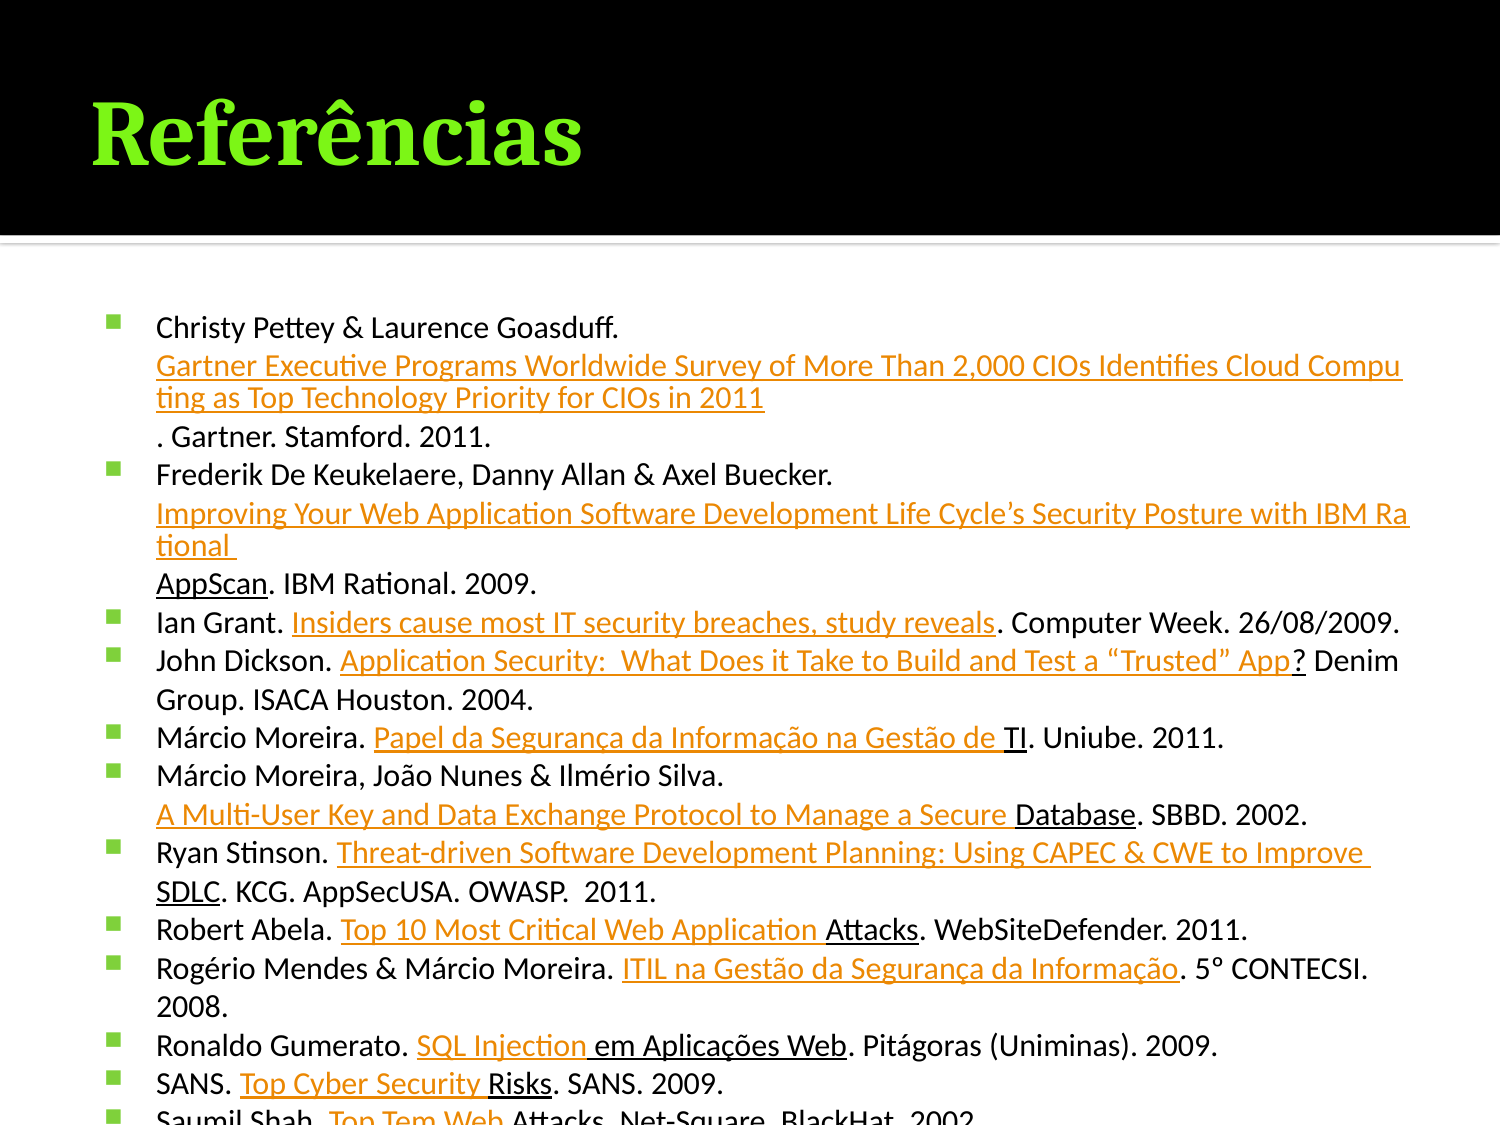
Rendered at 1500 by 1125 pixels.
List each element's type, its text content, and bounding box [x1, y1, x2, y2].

title Referências [75, 25, 1425, 231]
list Christy Pettey & Laurence Goasduff. Gartner Executive Programs Worldwide Survey of More Than 2,000 CIOs Identifies Cloud Computing as Top Technology Priority for CIOs in 2011. Gartner. Stamford. 2011. Frederik De Keukelaere, Danny Allan & Axel Buecker. Improving Your Web Application Software Development Life Cycle’s Security Posture with IBM Rational AppScan. IBM Rational. 2009. Ian Grant. Insiders cause most IT security breaches, study reveals. Computer Week. 26/08/2009. John Dickson. Application Security: What Does it Take to Build and Test a “Trusted” App? Denim Group. ISACA Houston. 2004. Márcio Moreira. Papel da Segurança da Informação na Gestão de TI. Uniube. 2011. Márcio Moreira, João Nunes & Ilmério Silva. A Multi-User Key and Data Exchange Protocol to Manage a Secure Database. SBBD. 2002. Ryan Stinson. Threat-driven Software Development Planning: Using CAPEC & CWE to Improve SDLC. KCG. AppSecUSA. OWASP. 2011. Robert Abela. Top 10 Most Critical Web Application Attacks. WebSiteDefender. 2011. Rogério Mendes & Márcio Moreira. ITIL na Gestão da Segurança da Informação. 5º CONTECSI. 2008. Ronaldo Gumerato. SQL Injection em Aplicações Web. Pitágoras (Uniminas). 2009. SANS. Top Cyber Security Risks. SANS. 2009. Saumil Shah. Top Tem Web Attacks. Net-Square. BlackHat. 2002. [75, 291, 1425, 1050]
